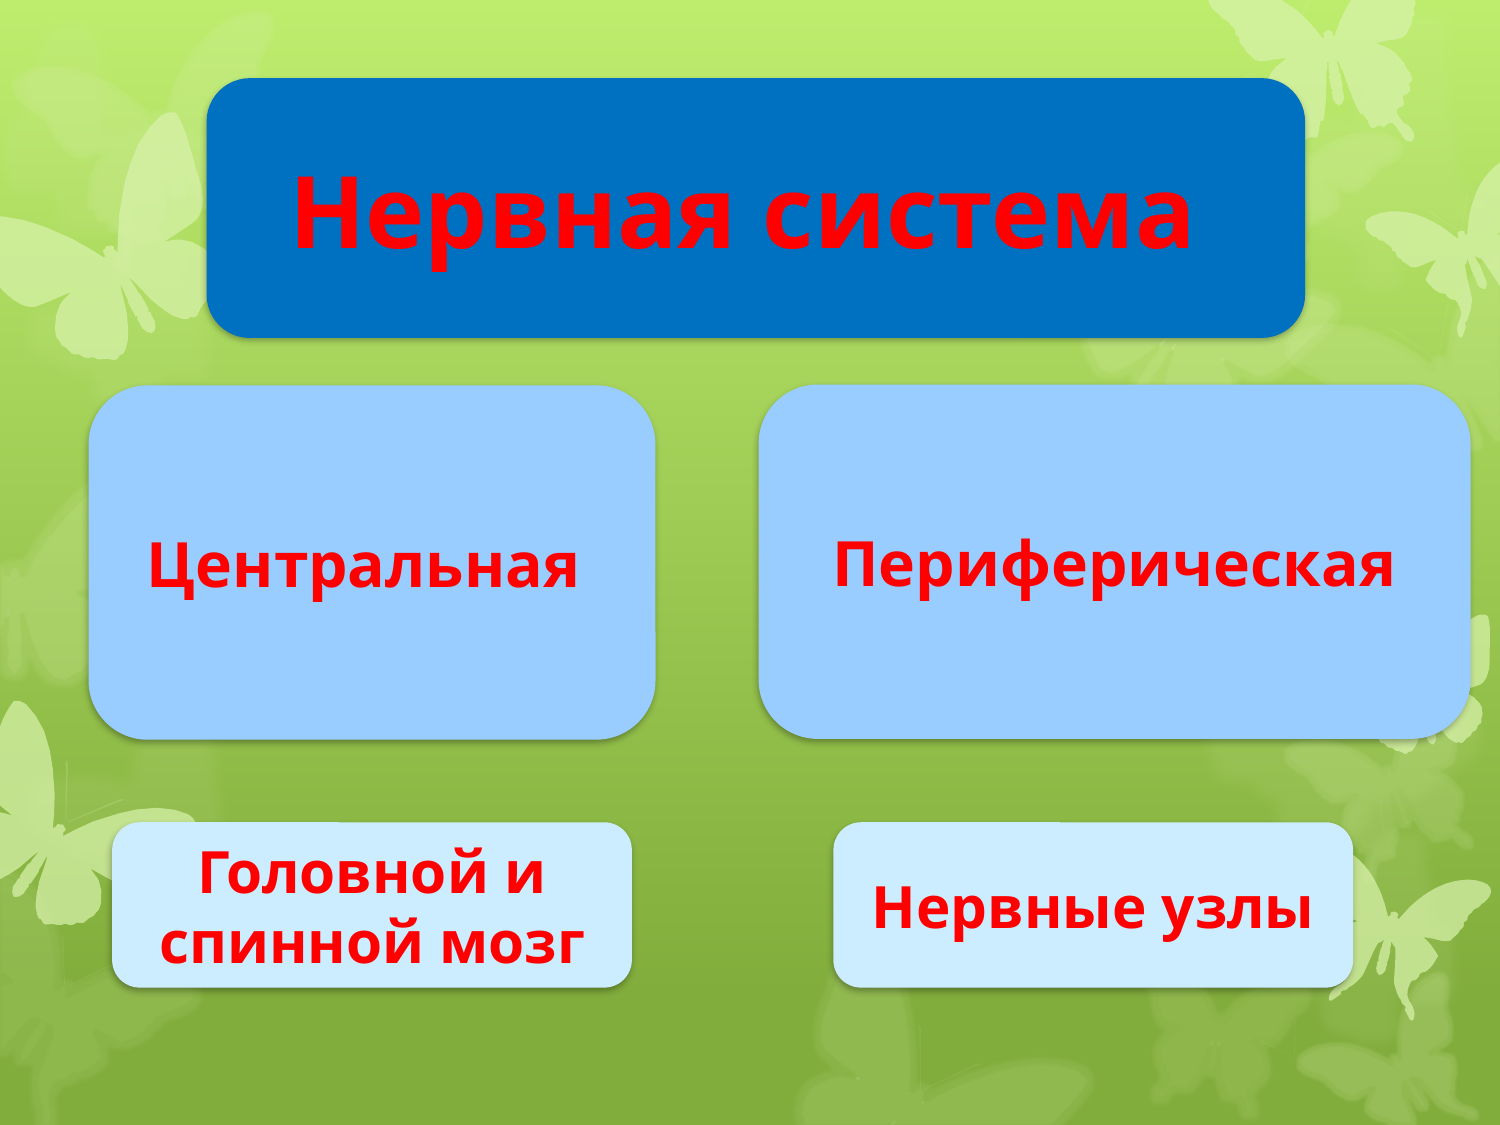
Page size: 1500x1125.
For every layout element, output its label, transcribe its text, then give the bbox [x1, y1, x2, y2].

text_box Нервные узлы [831, 820, 1355, 990]
text_box Периферическая [756, 382, 1473, 741]
text_box Головной и спинной мозг [110, 820, 634, 990]
text_box Нервная система [205, 76, 1307, 340]
text_box Центральная [86, 383, 658, 742]
